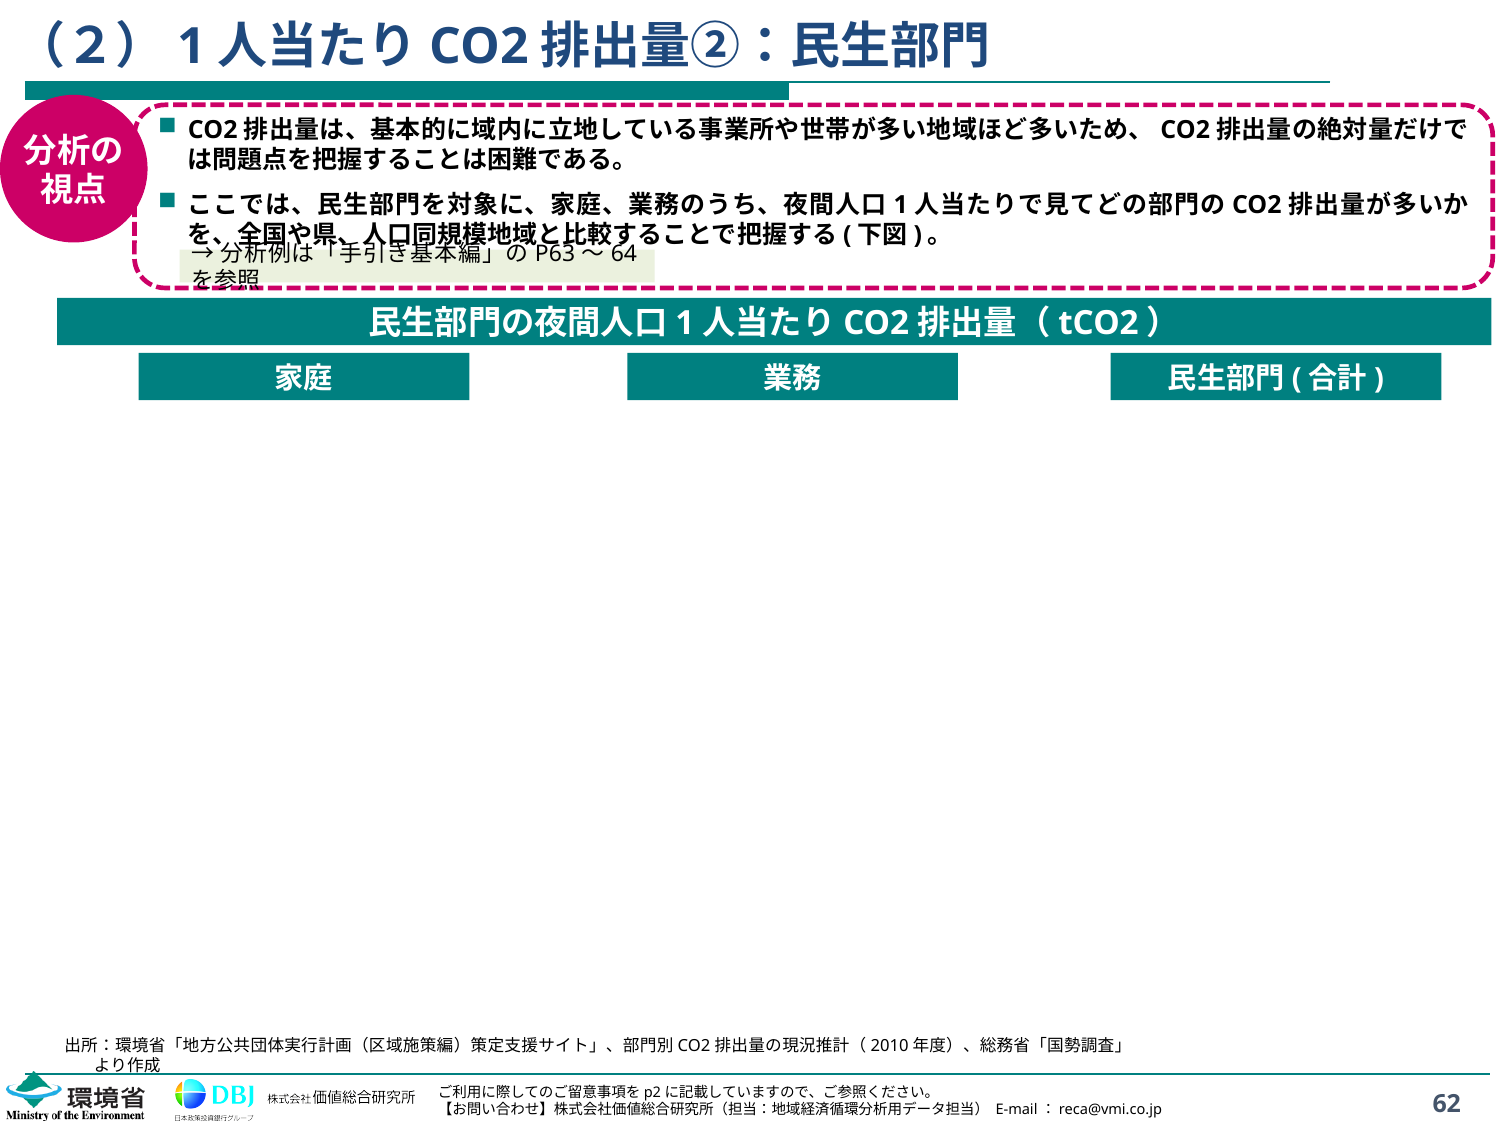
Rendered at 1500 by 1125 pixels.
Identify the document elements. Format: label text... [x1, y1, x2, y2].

picture [2, 1071, 148, 1125]
text_box 分析の 視点 [0, 94, 148, 243]
picture [171, 1082, 419, 1125]
text_box 出所：環境省「地方公共団体実行計画（区域施策編）策定支援サイト」、部門別CO2排出量の現況推計（2010年度）、総務省「国勢調査」より作成 [49, 1027, 1147, 1082]
text_box 業務 [627, 352, 958, 401]
slide_number 62 [1393, 1079, 1500, 1122]
text_box 民生部門の夜間人口1人当たりCO2排出量（tCO2） [57, 297, 1492, 346]
text_box CO2排出量は、基本的に域内に立地している事業所や世帯が多い地域ほど多いため、CO2排出量の絶対量だけでは問題点を把握することは困難である。 ここでは、民生部門を対象に、家庭、業務のうち、夜間人口1人当たりで見てどの部門のCO2排出量が多いかを、全国や県、人口同規模地域と比較することで把握する(下図)。 [134, 104, 1493, 288]
title （２）1人当たりCO2排出量②：民生部門 [0, 0, 1304, 82]
text_box 家庭 [138, 352, 470, 401]
text_box →分析例は「手引き基本編」のP63～64を参照 [179, 249, 655, 283]
text_box 民生部門(合計) [1110, 352, 1442, 401]
